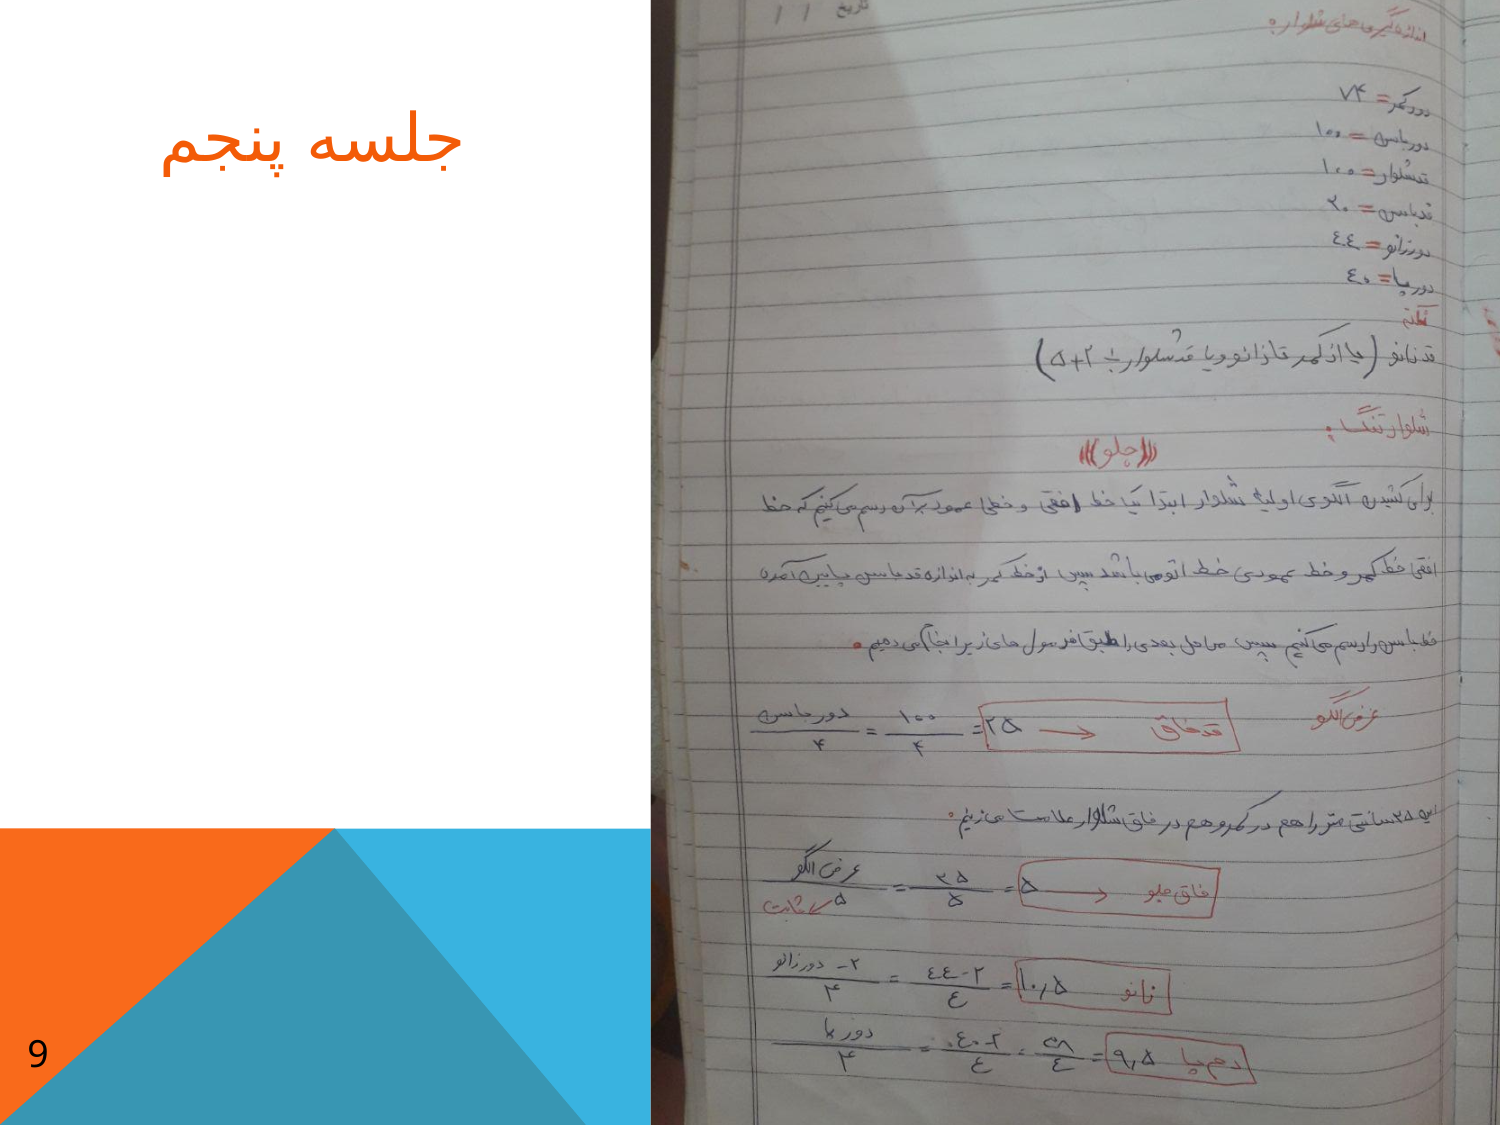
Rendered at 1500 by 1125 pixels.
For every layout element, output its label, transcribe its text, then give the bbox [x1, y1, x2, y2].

picture [508, 0, 1500, 1125]
text_box جلسه پنجم [112, 87, 513, 183]
text_box 9 [12, 1023, 113, 1083]
